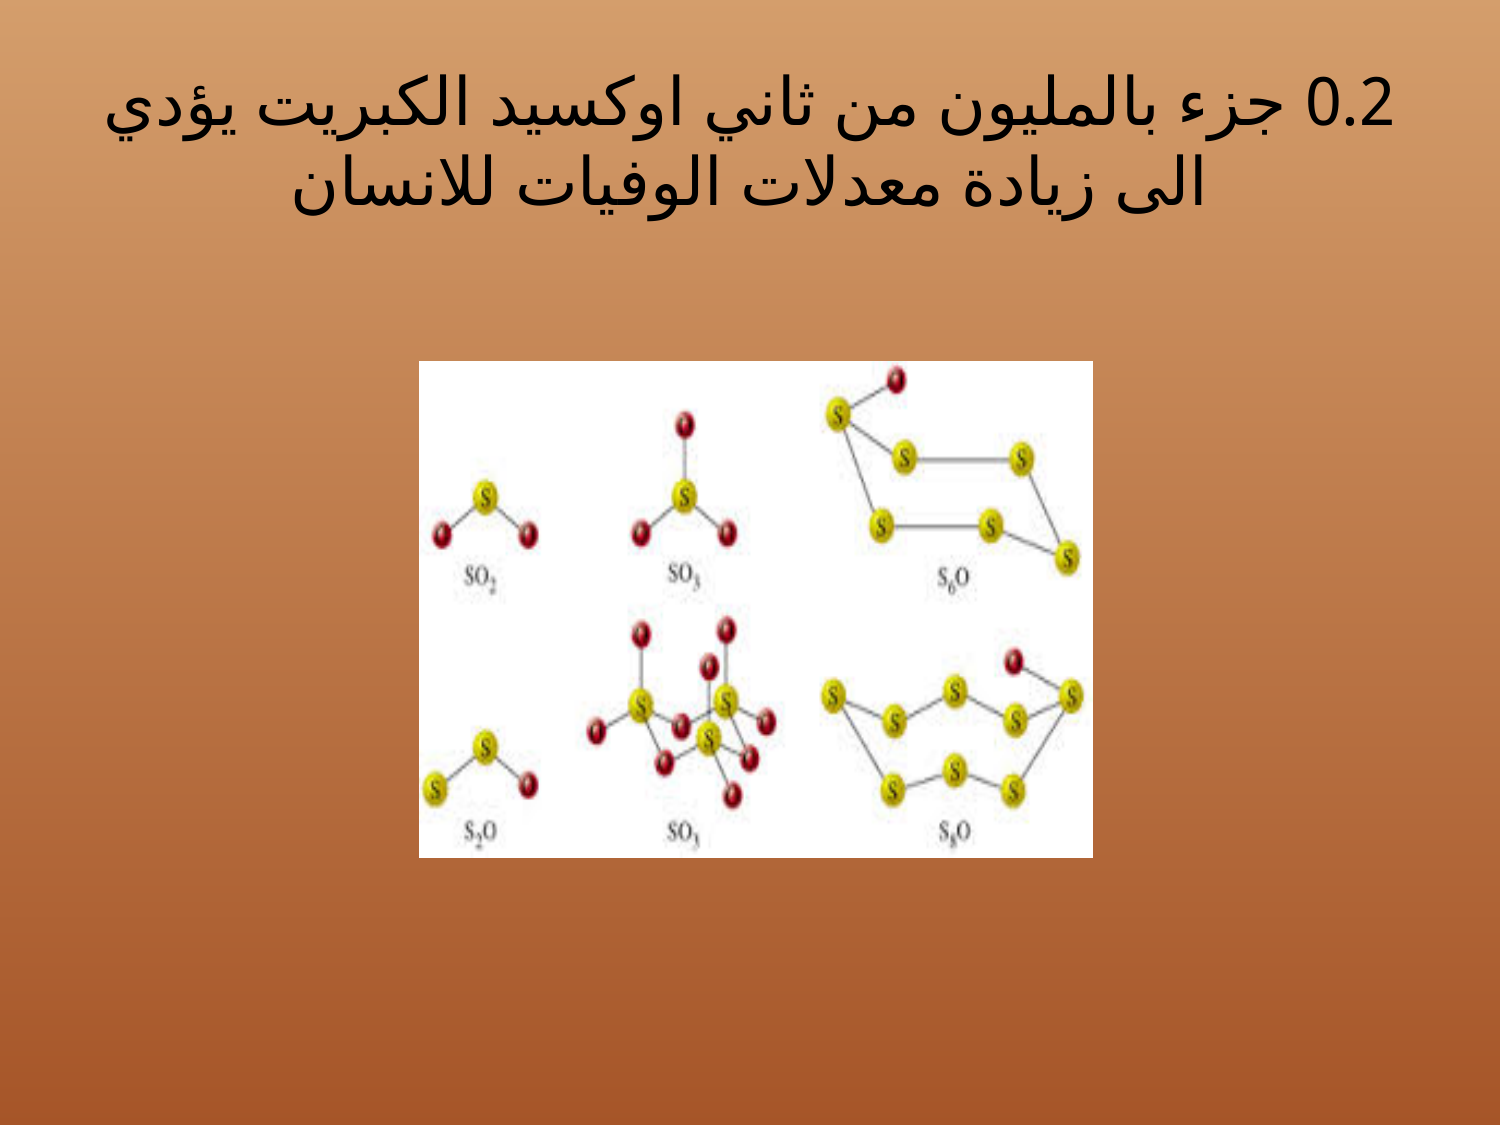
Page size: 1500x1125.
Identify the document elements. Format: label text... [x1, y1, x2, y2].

title 0.2 جزء بالمليون من ثاني اوكسيد الكبريت يؤدي الى زيادة معدلات الوفيات للانسان [75, 45, 1425, 233]
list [418, 361, 1093, 859]
